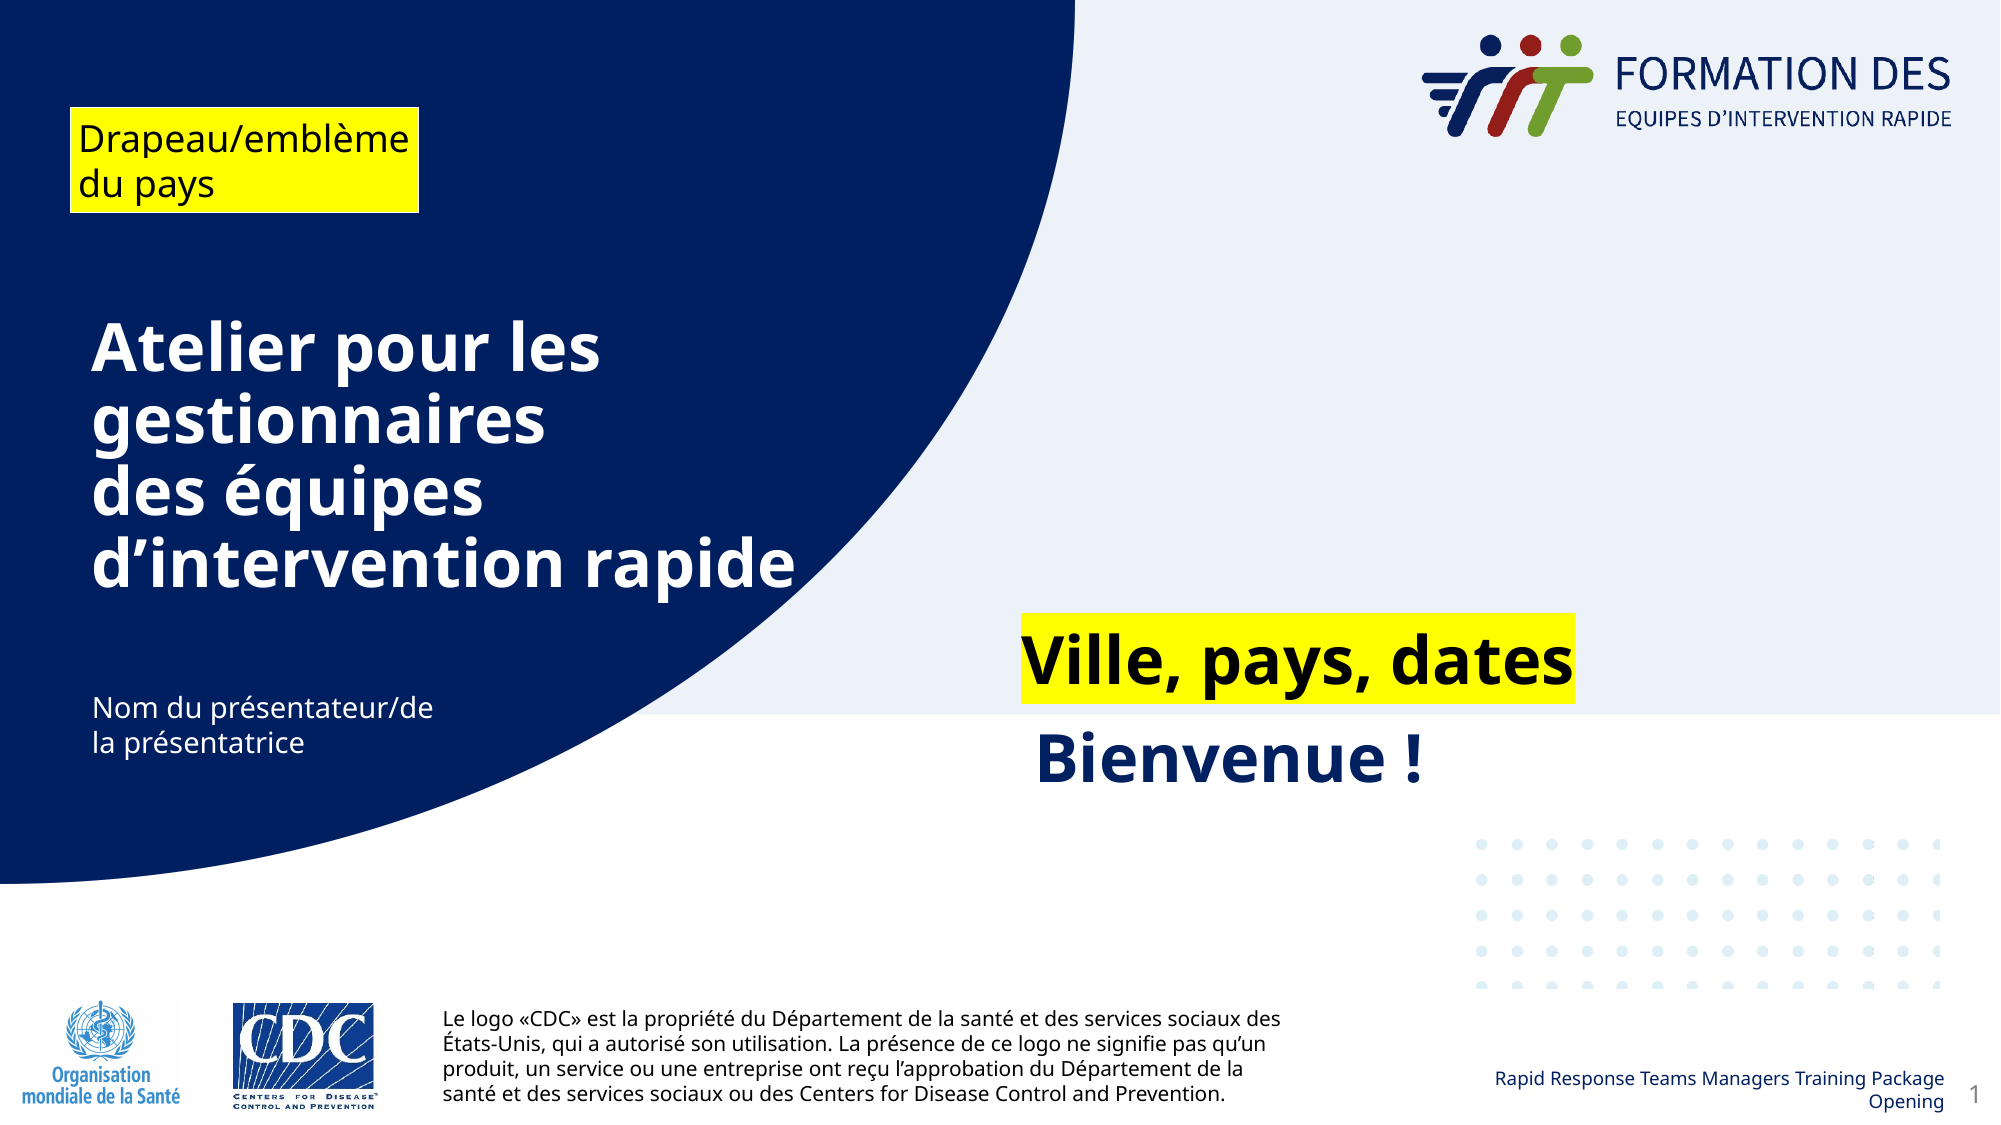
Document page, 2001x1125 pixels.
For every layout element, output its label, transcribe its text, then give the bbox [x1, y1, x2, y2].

text_box Drapeau/emblème du pays [70, 107, 419, 213]
text_box Nom du présentateur/de la présentatrice [84, 682, 468, 768]
text_box Ville, pays, dates [568, 610, 2000, 706]
picture [21, 999, 181, 1105]
text_box Bienvenue ! [568, 708, 1890, 804]
picture [1420, 34, 1953, 137]
picture [1476, 839, 1940, 989]
slide_number 1 [1953, 1070, 1985, 1124]
title Atelier pour les gestionnaires des équipes d’intervention rapide [83, 259, 894, 657]
picture [233, 1003, 378, 1109]
picture [0, 0, 1075, 884]
